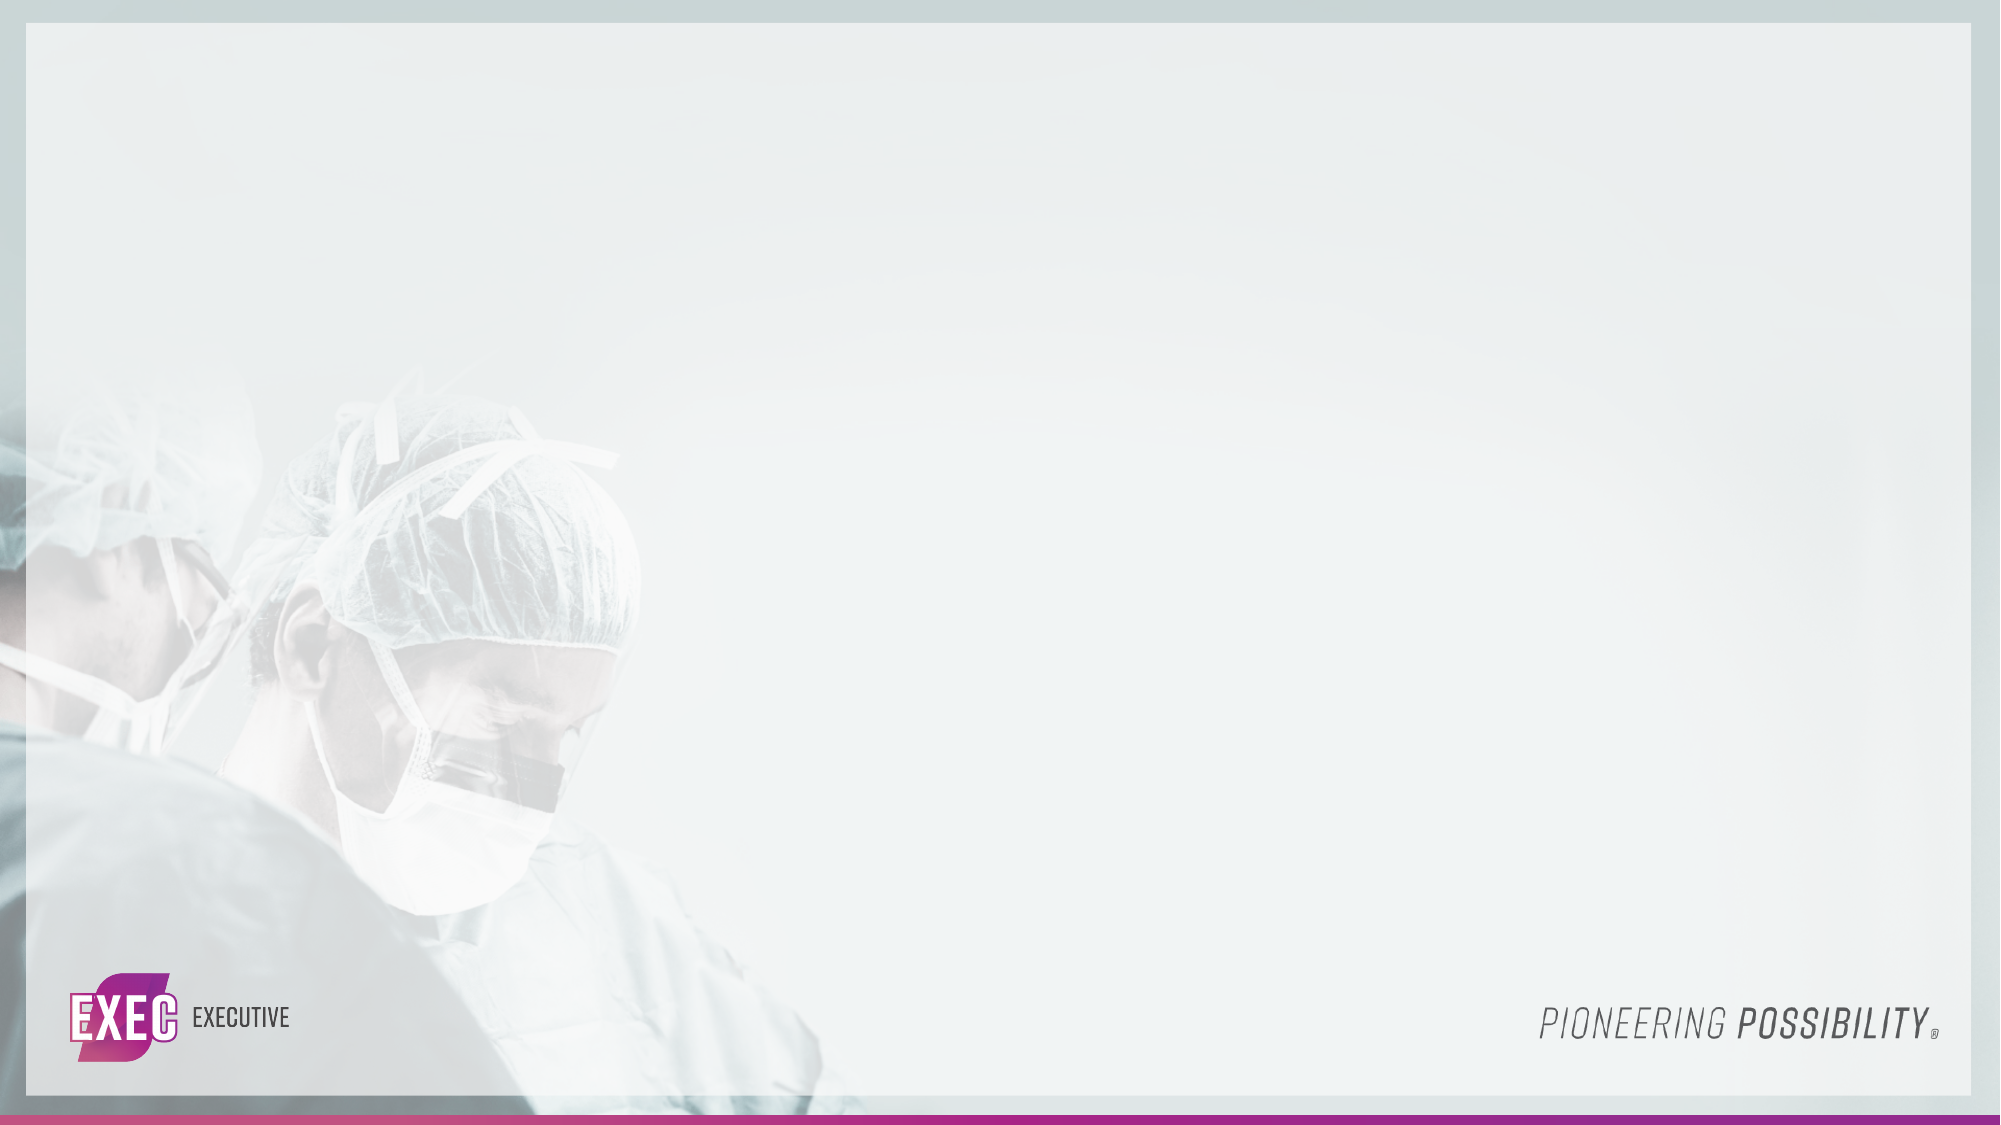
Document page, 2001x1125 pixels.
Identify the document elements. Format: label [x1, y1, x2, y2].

picture [0, 973, 2000, 1125]
